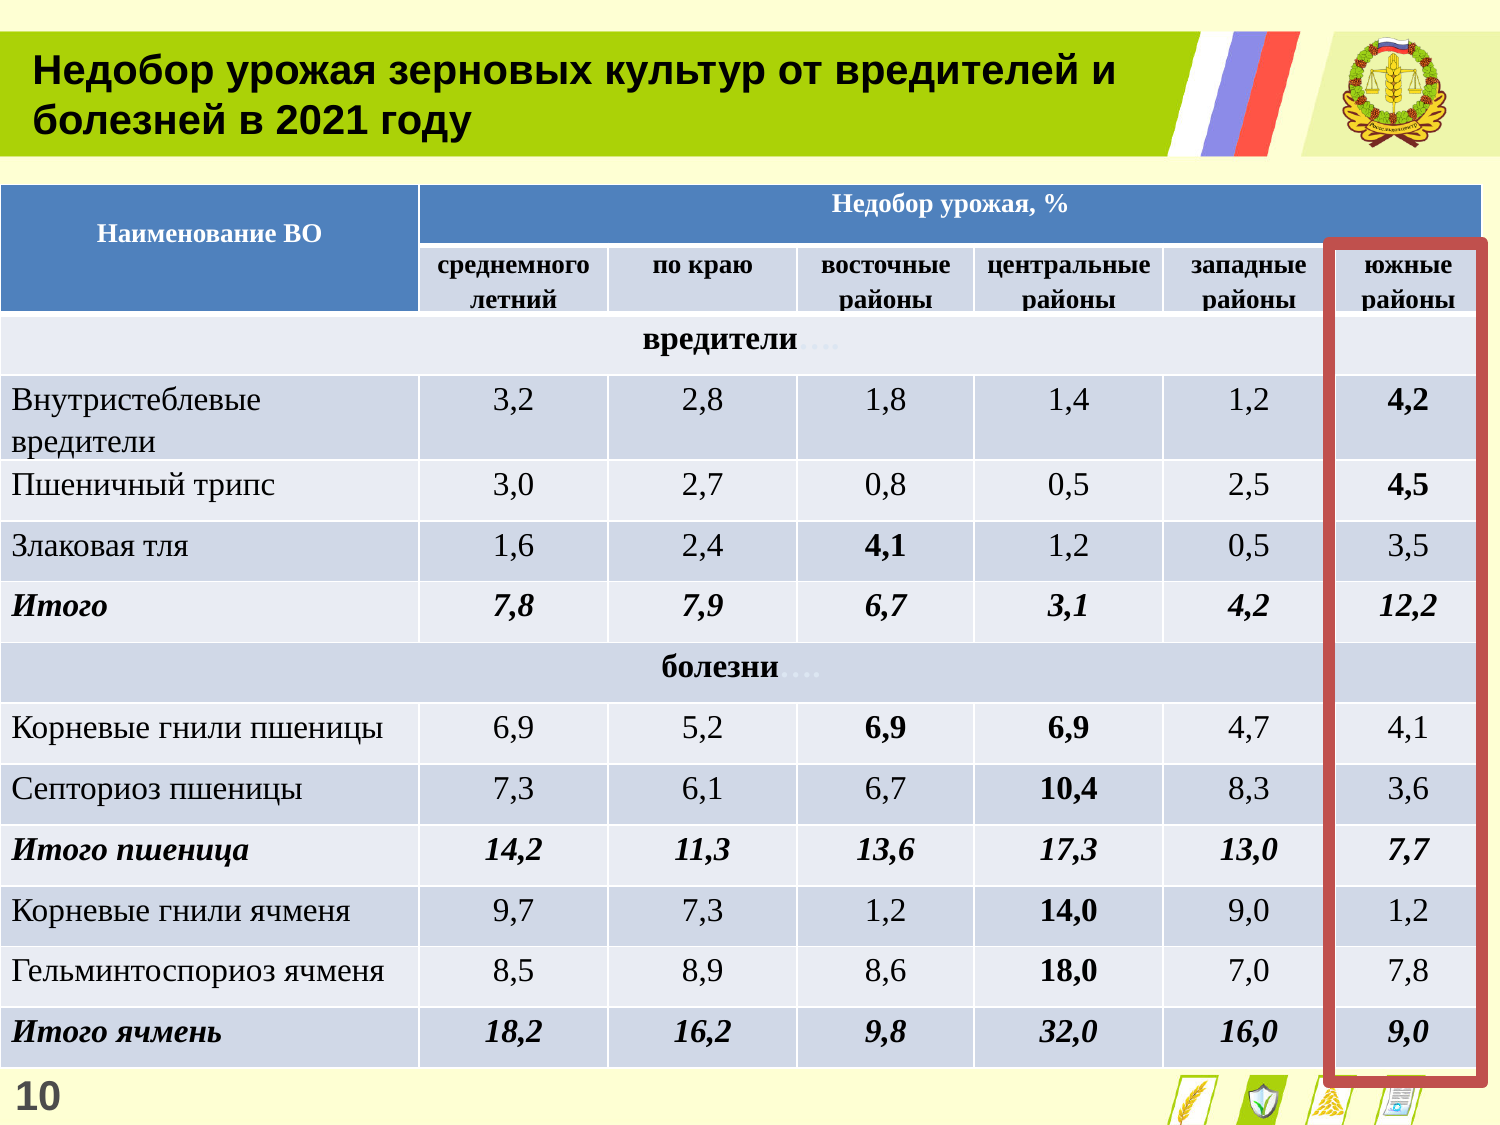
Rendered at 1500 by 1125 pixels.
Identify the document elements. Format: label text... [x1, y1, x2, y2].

table_cell 7,3 [420, 765, 607, 824]
table_cell по краю [609, 248, 796, 311]
table_cell 8,3 [1164, 765, 1327, 824]
table_cell среднемноголетний [420, 248, 607, 311]
table_cell 1,6 [420, 522, 607, 581]
table_cell 3,0 [420, 461, 607, 520]
table_cell Гельминтоспориоз ячменя [1, 947, 418, 1006]
table_cell 7,9 [609, 582, 796, 642]
table_cell 18,2 [420, 1008, 607, 1067]
table_cell 7,0 [1164, 947, 1327, 1006]
table_cell 0,8 [798, 461, 973, 520]
table_cell 5,2 [609, 704, 796, 763]
table_cell 14,2 [420, 826, 607, 885]
table_cell 1,4 [975, 376, 1162, 459]
table_cell 1,8 [798, 376, 973, 459]
table_cell 10,4 [975, 765, 1162, 824]
table_cell 2,5 [1164, 461, 1327, 520]
table_cell 6,9 [975, 704, 1162, 763]
table_cell восточные районы [798, 248, 973, 311]
table_cell 13,0 [1164, 826, 1327, 885]
table_cell Септориоз пшеницы [1, 765, 418, 824]
table_cell 6,9 [420, 704, 607, 763]
list Недобор урожая зерновых культур от вредителей и болезней в 2021 году [17, 31, 1258, 155]
table_cell вредители…. [1, 317, 1327, 374]
table_cell 32,0 [975, 1008, 1162, 1067]
table_cell центральные районы [975, 248, 1162, 311]
table_cell 6,7 [798, 582, 973, 642]
table_cell 0,5 [1164, 522, 1327, 581]
table_header Наименование ВО [1, 185, 418, 311]
table_cell 1,2 [1164, 376, 1327, 459]
table_cell 17,3 [975, 826, 1162, 885]
table_cell Внутристеблевые вредители [1, 376, 418, 459]
table_cell 13,6 [798, 826, 973, 885]
table_cell 7,3 [609, 887, 796, 946]
table_cell 3,1 [975, 582, 1162, 642]
table_cell Итого [1, 582, 418, 642]
text_box [1327, 241, 1484, 1084]
table_cell 0,5 [975, 461, 1162, 520]
table_cell Злаковая тля [1, 522, 418, 581]
table_cell западные районы [1164, 248, 1327, 311]
table_header Недобор урожая, % [420, 185, 1481, 243]
table_cell 1,2 [798, 887, 973, 946]
table_cell Пшеничный трипс [1, 461, 418, 520]
table_cell 6,7 [798, 765, 973, 824]
table_cell 9,0 [1164, 887, 1327, 946]
table_cell 1,2 [975, 522, 1162, 581]
picture [0, 0, 1500, 1125]
table_cell 4,2 [1164, 582, 1327, 642]
table_cell 4,7 [1164, 704, 1327, 763]
table_cell 8,9 [609, 947, 796, 1006]
table_cell Итого ячмень [1, 1008, 418, 1067]
table_cell 6,9 [798, 704, 973, 763]
table_cell Корневые гнили пшеницы [1, 704, 418, 763]
table_cell 8,6 [798, 947, 973, 1006]
table_cell Итого пшеница [1, 826, 418, 885]
table_cell 2,4 [609, 522, 796, 581]
table_cell болезни…. [1, 643, 1327, 702]
table_cell 7,8 [420, 582, 607, 642]
table_cell 9,7 [420, 887, 607, 946]
table_cell 16,0 [1164, 1008, 1327, 1067]
table_cell 6,1 [609, 765, 796, 824]
table_cell Корневые гнили ячменя [1, 887, 418, 946]
table_cell 14,0 [975, 887, 1162, 946]
table_cell 2,8 [609, 376, 796, 459]
table_cell 8,5 [420, 947, 607, 1006]
table_cell 16,2 [609, 1008, 796, 1067]
table_cell 18,0 [975, 947, 1162, 1006]
table_cell 2,7 [609, 461, 796, 520]
table_cell 3,2 [420, 376, 607, 459]
table_cell 11,3 [609, 826, 796, 885]
table_cell 9,8 [798, 1008, 973, 1067]
table_cell 4,1 [798, 522, 973, 581]
slide_number 10 [0, 1075, 89, 1112]
